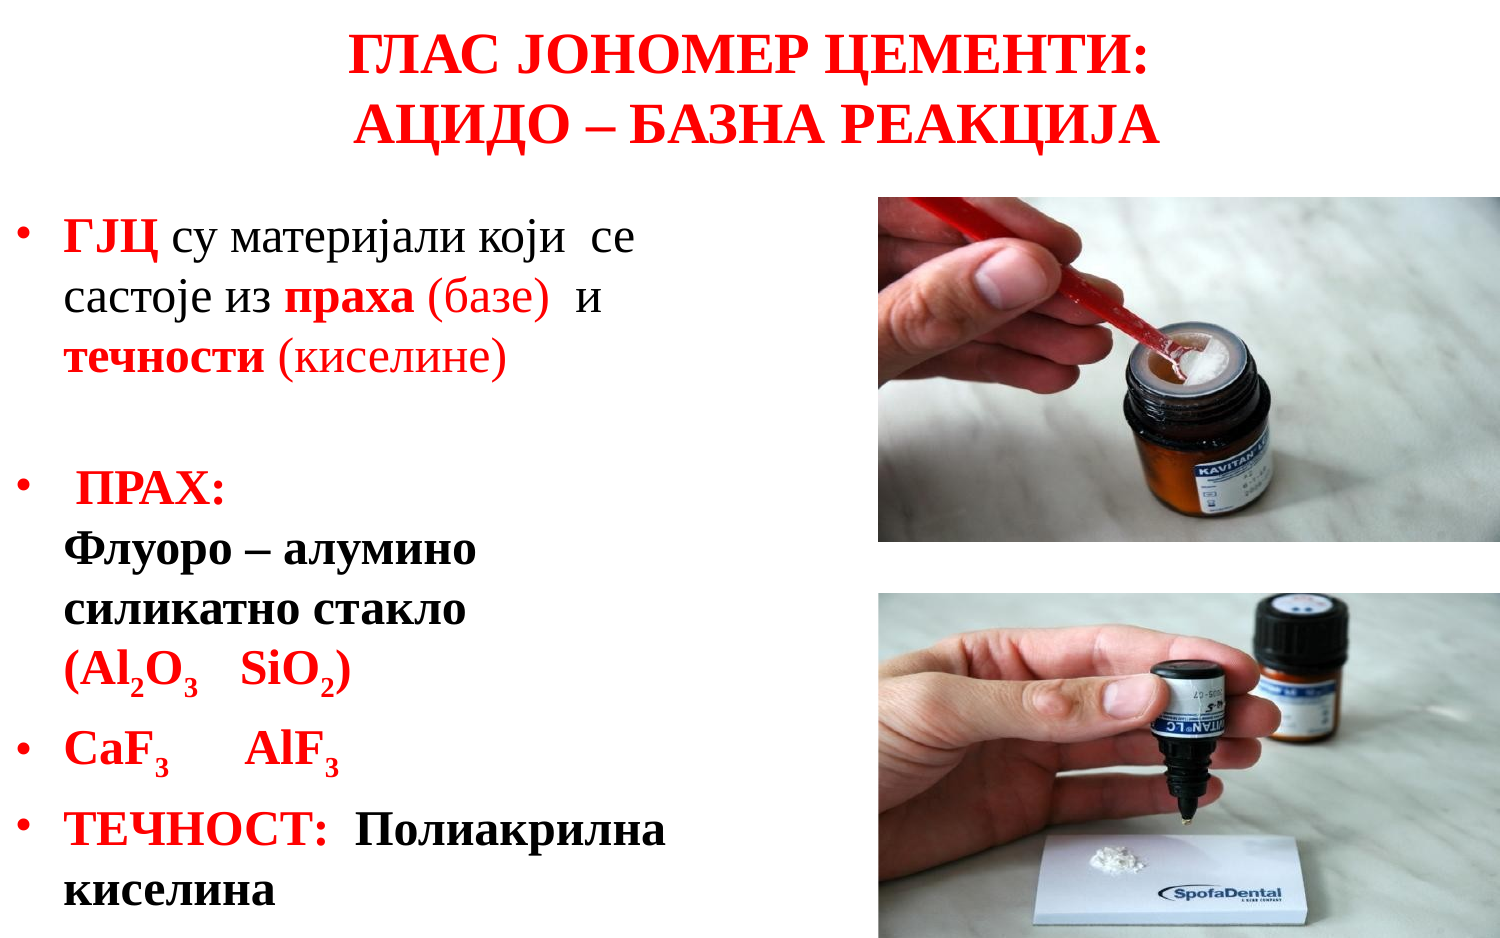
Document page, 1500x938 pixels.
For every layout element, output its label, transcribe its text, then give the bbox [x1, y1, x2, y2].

text_box ГЈЦ су материјали који се састоје из праха (базе) и течности (киселине) ПРАХ: Флуоро – алумино силикатно стакло (Al2O3 SiO2) CaF3 AlF3 TEЧНОСТ: Полиакрилна киселина [12, 202, 724, 916]
title ГЛАС ЈОНОМЕР ЦЕМЕНТИ: АЦИДО – БАЗНА РЕАКЦИЈА [12, 4, 1488, 172]
text_box [878, 593, 1500, 938]
text_box [878, 197, 1500, 542]
